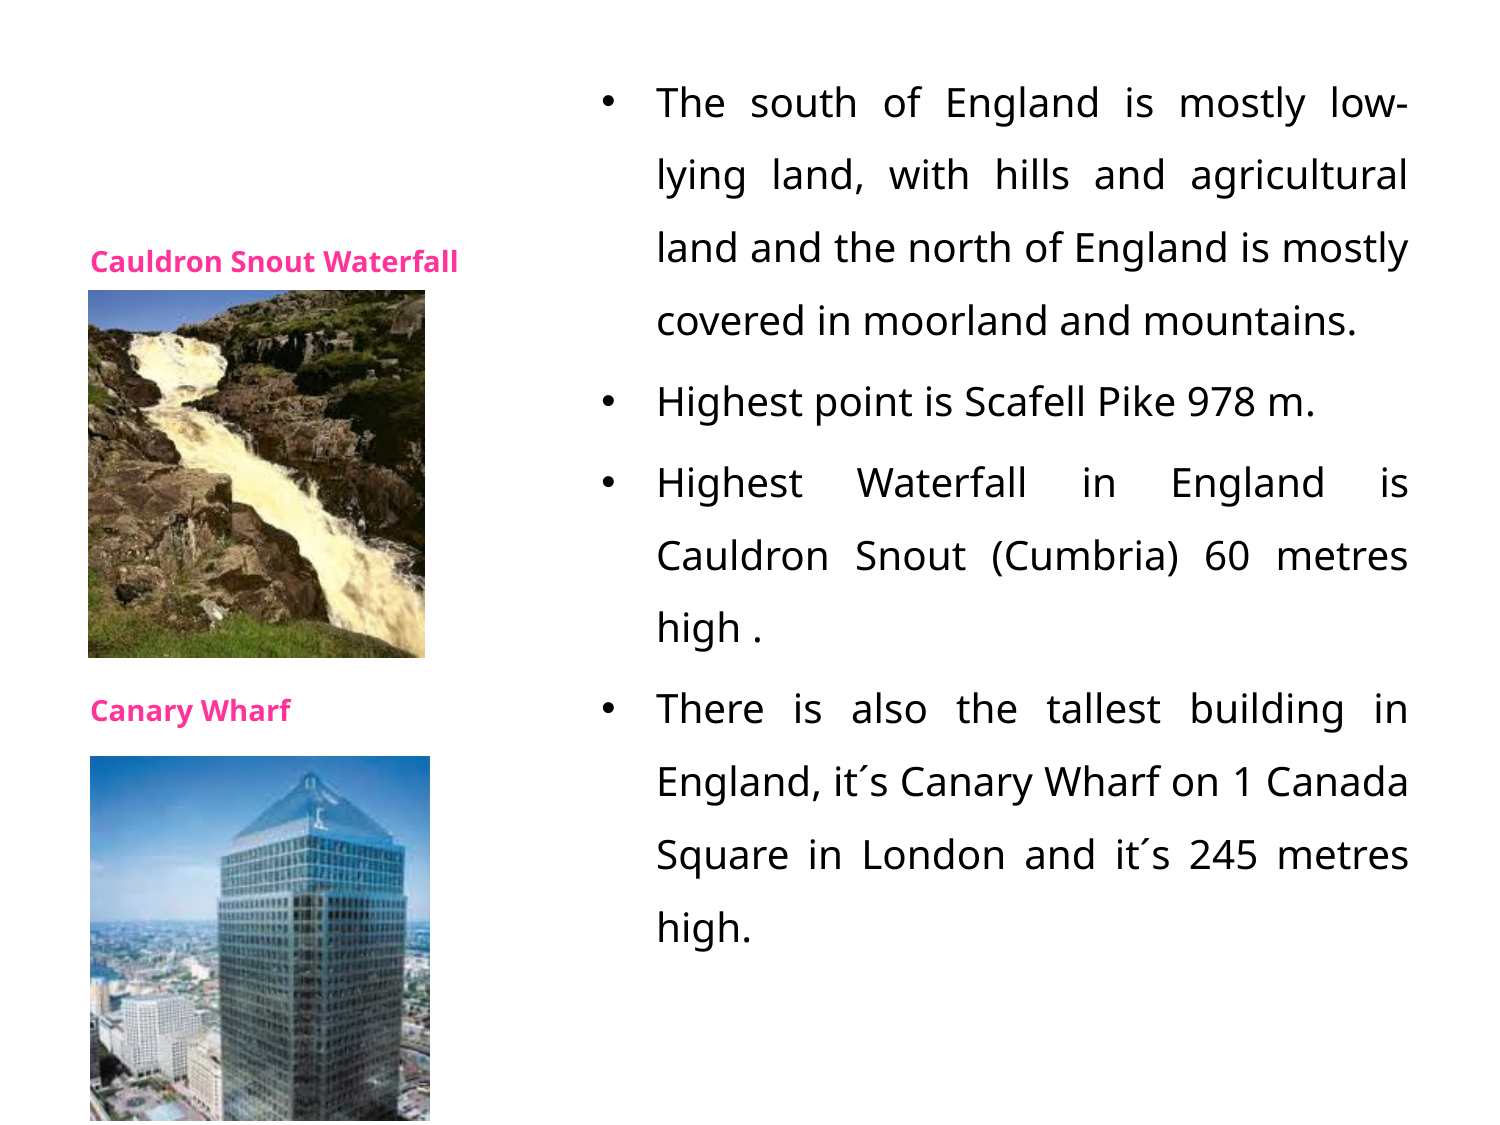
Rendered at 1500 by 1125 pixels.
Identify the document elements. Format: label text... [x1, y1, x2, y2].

picture [90, 756, 431, 1121]
list Cauldron Snout Waterfall Canary Wharf [75, 235, 569, 1005]
list The south of England is mostly low-lying land, with hills and agricultural land and the north of England is mostly covered in moorland and mountains. Highest point is Scafell Pike 978 m. Highest Waterfall in England is Cauldron Snout (Cumbria) 60 metres high . There is also the tallest building in England, it´s Canary Wharf on 1 Canada Square in London and it´s 245 metres high. [586, 44, 1425, 1005]
picture [88, 290, 425, 659]
